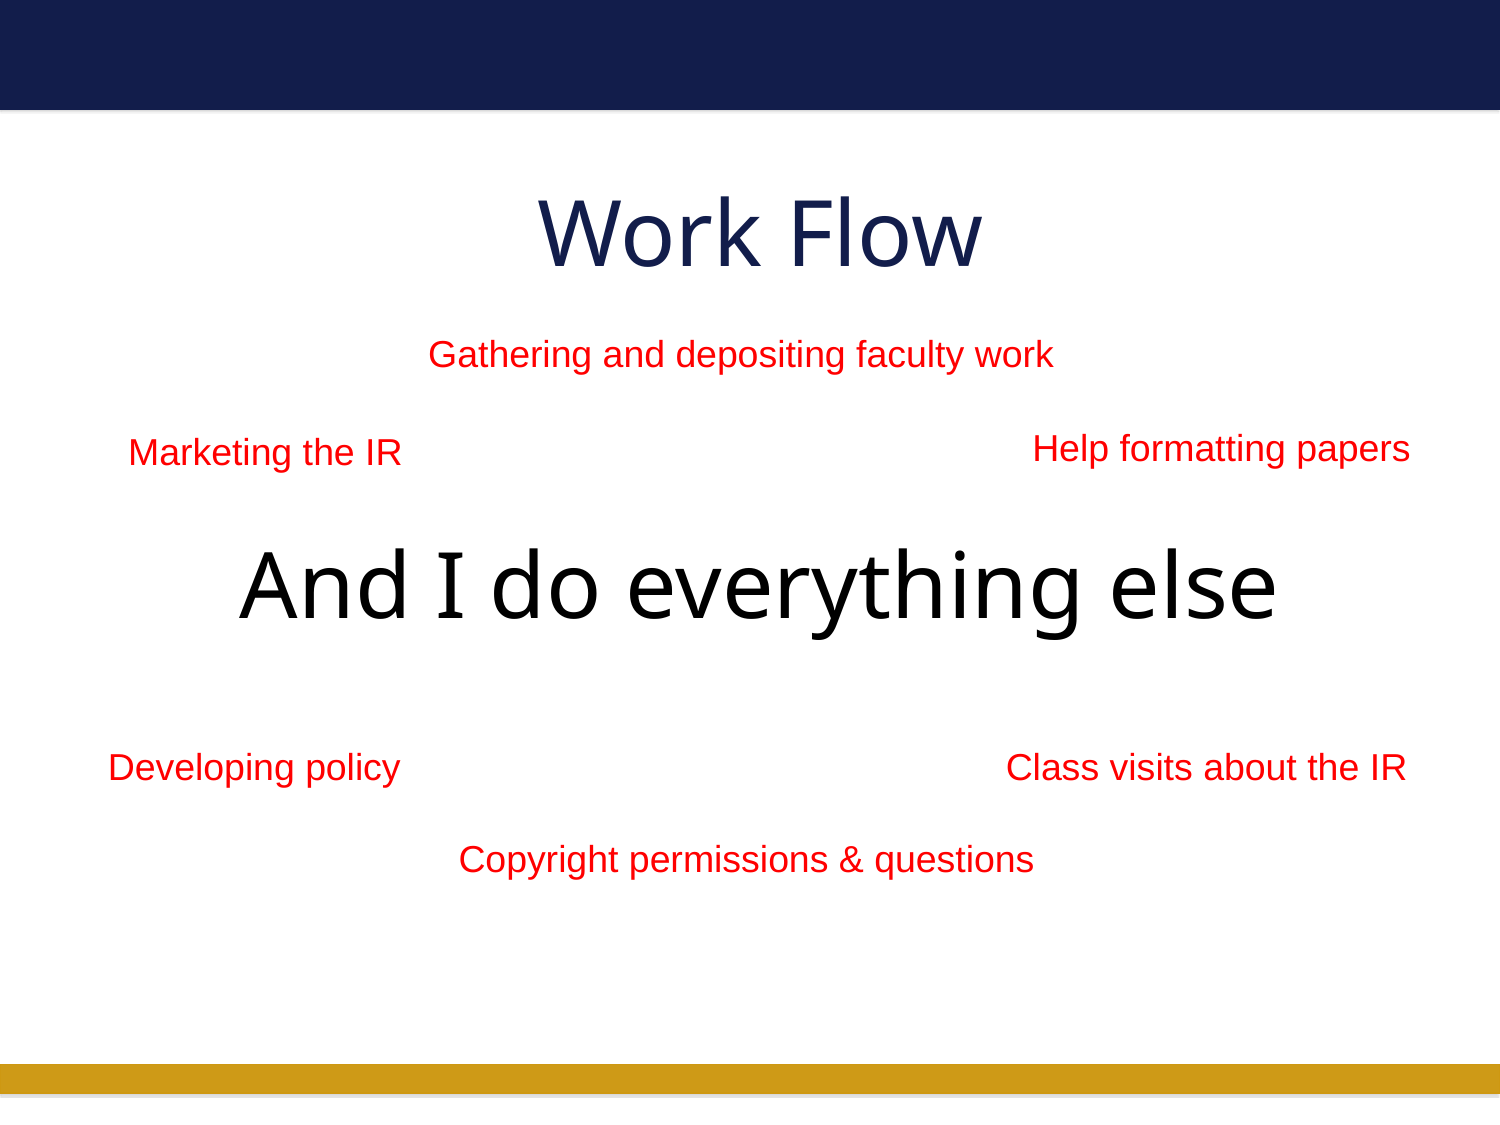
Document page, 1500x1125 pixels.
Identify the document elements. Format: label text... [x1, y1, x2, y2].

text_box Copyright permissions & questions [443, 827, 1057, 888]
list And I do everything else [95, 519, 1425, 664]
title Work Flow [95, 137, 1425, 321]
text_box Gathering and depositing faculty work [413, 322, 1078, 383]
text_box Help formatting papers [1017, 416, 1426, 477]
text_box Marketing the IR [113, 420, 426, 481]
text_box Developing policy [93, 735, 428, 796]
text_box Class visits about the IR [991, 735, 1423, 796]
